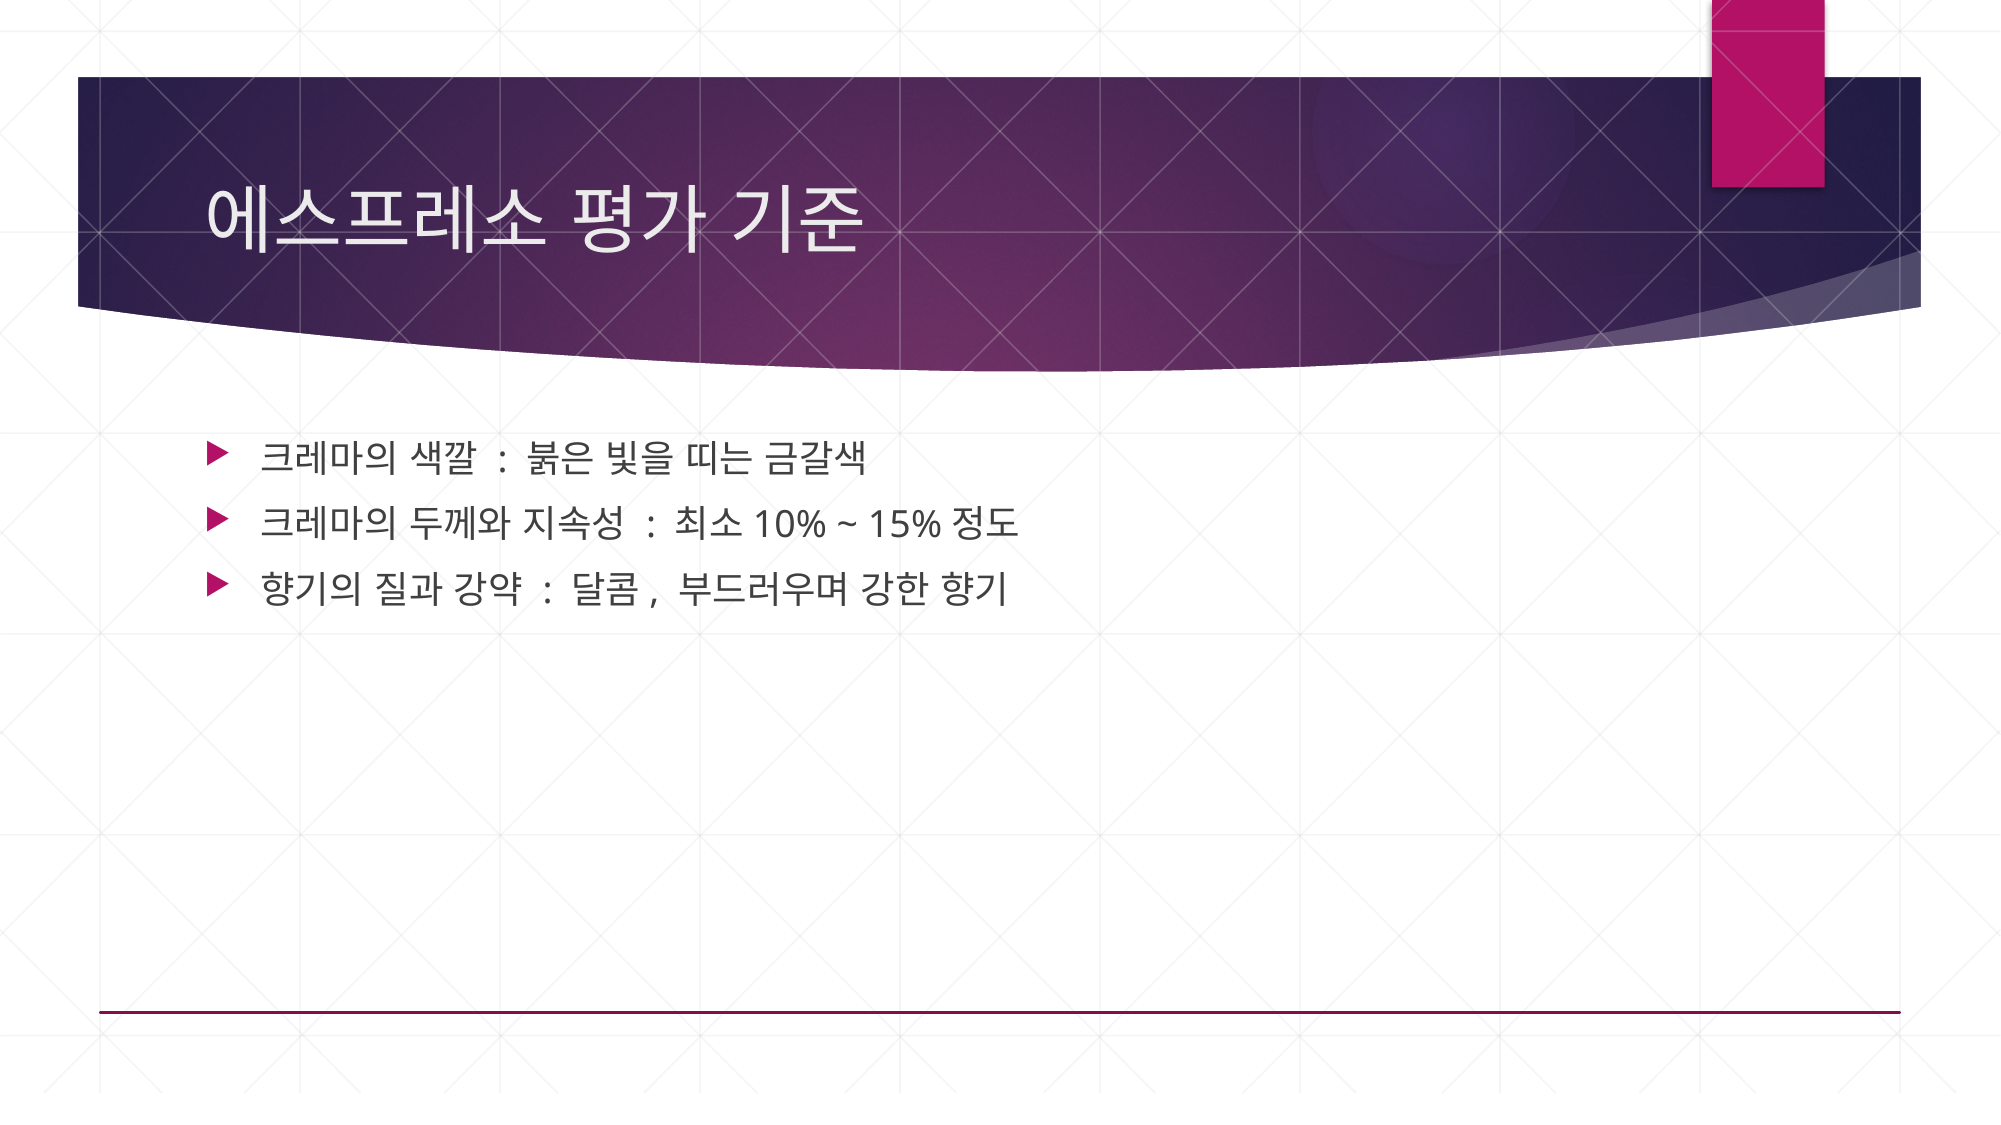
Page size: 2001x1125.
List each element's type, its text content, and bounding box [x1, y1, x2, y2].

list 크레마의 색깔 : 붉은 빛을 띠는 금갈색 크레마의 두께와 지속성 : 최소10% ~ 15%정도 향기의 질과 강약 : 달콤, 부드러우며 강한 향기 [189, 427, 1638, 988]
title 에스프레소 평가 기준 [189, 159, 1627, 276]
